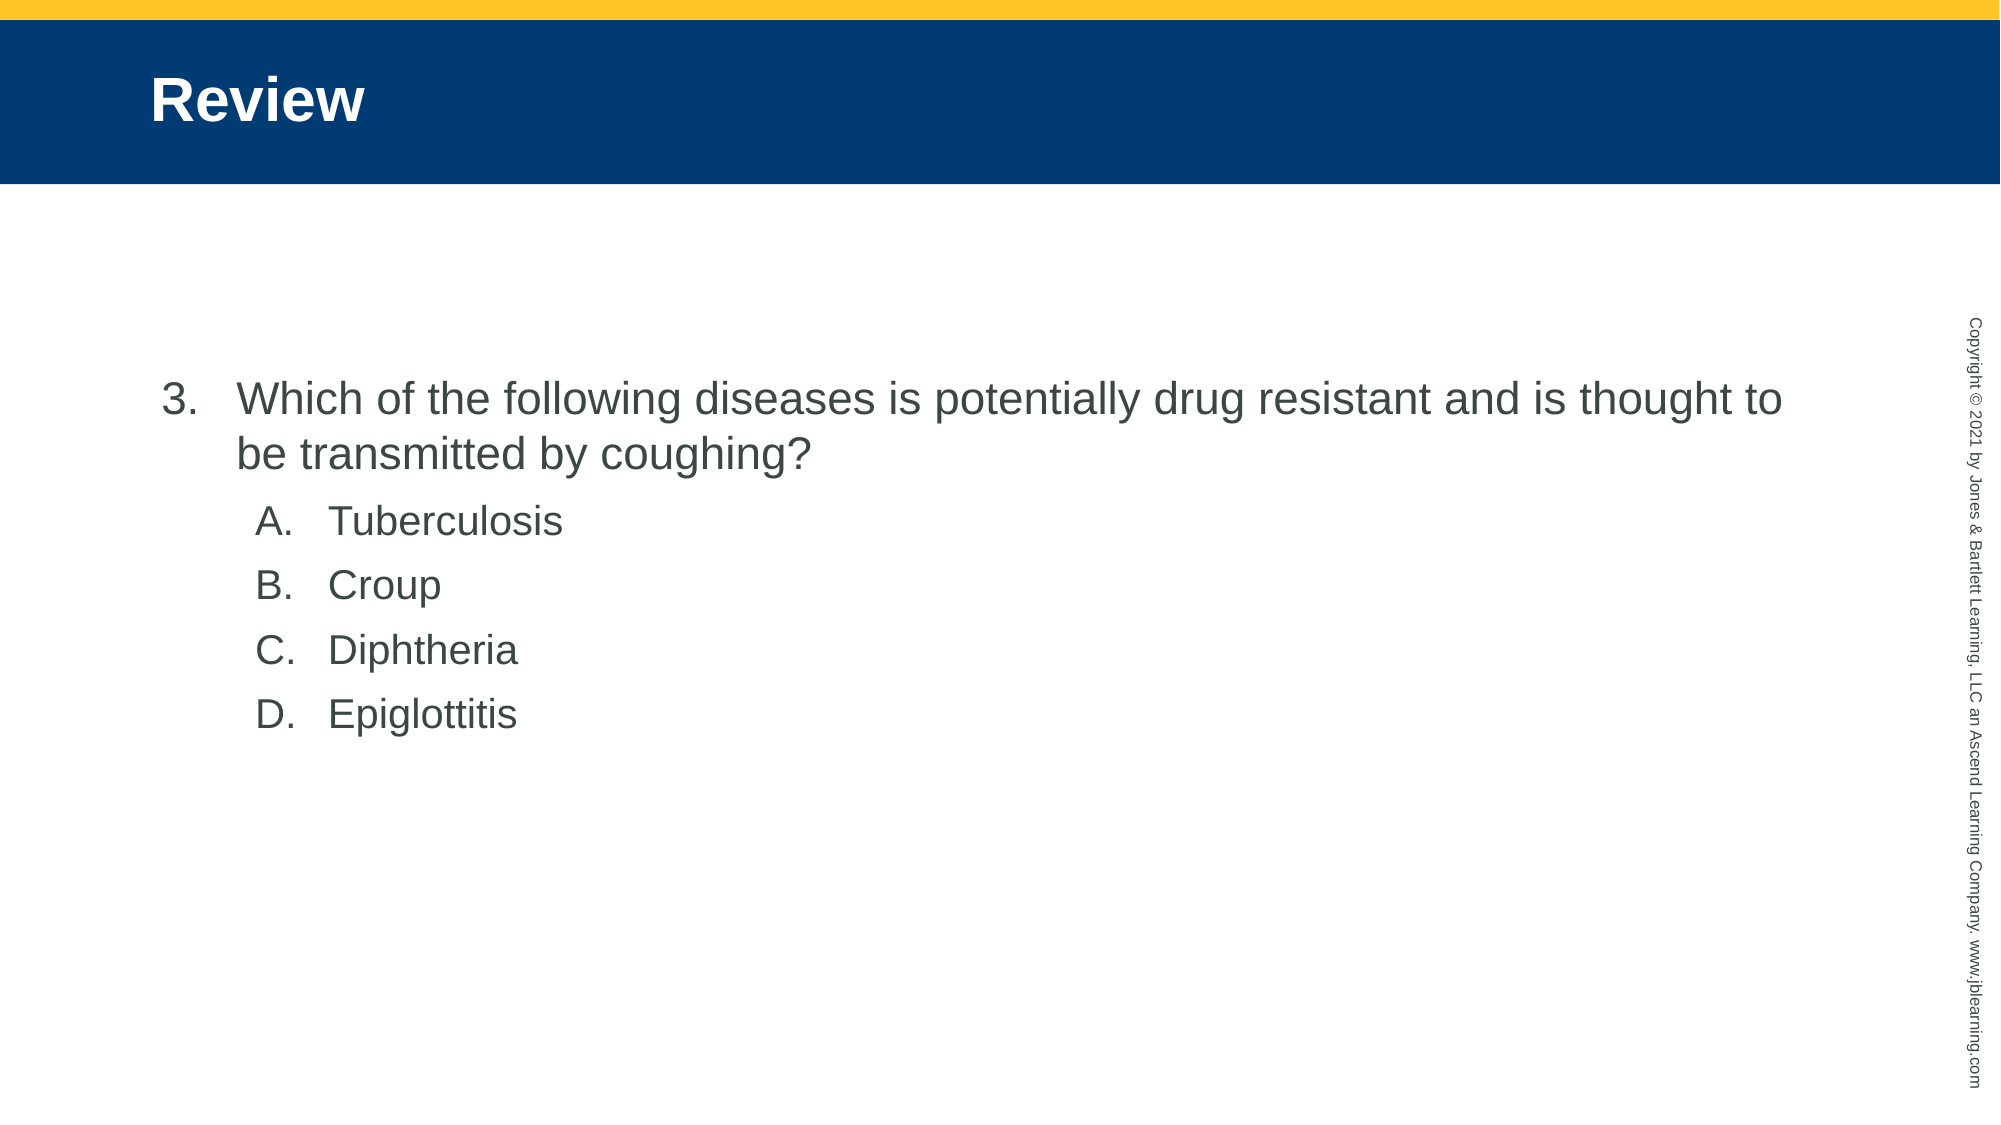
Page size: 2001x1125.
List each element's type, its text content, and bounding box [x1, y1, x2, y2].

list Which of the following diseases is potentially drug resistant and is thought to be transmitted by coughing? Tuberculosis Croup Diphtheria Epiglottitis [146, 361, 1859, 1016]
title Review [0, 19, 2000, 185]
